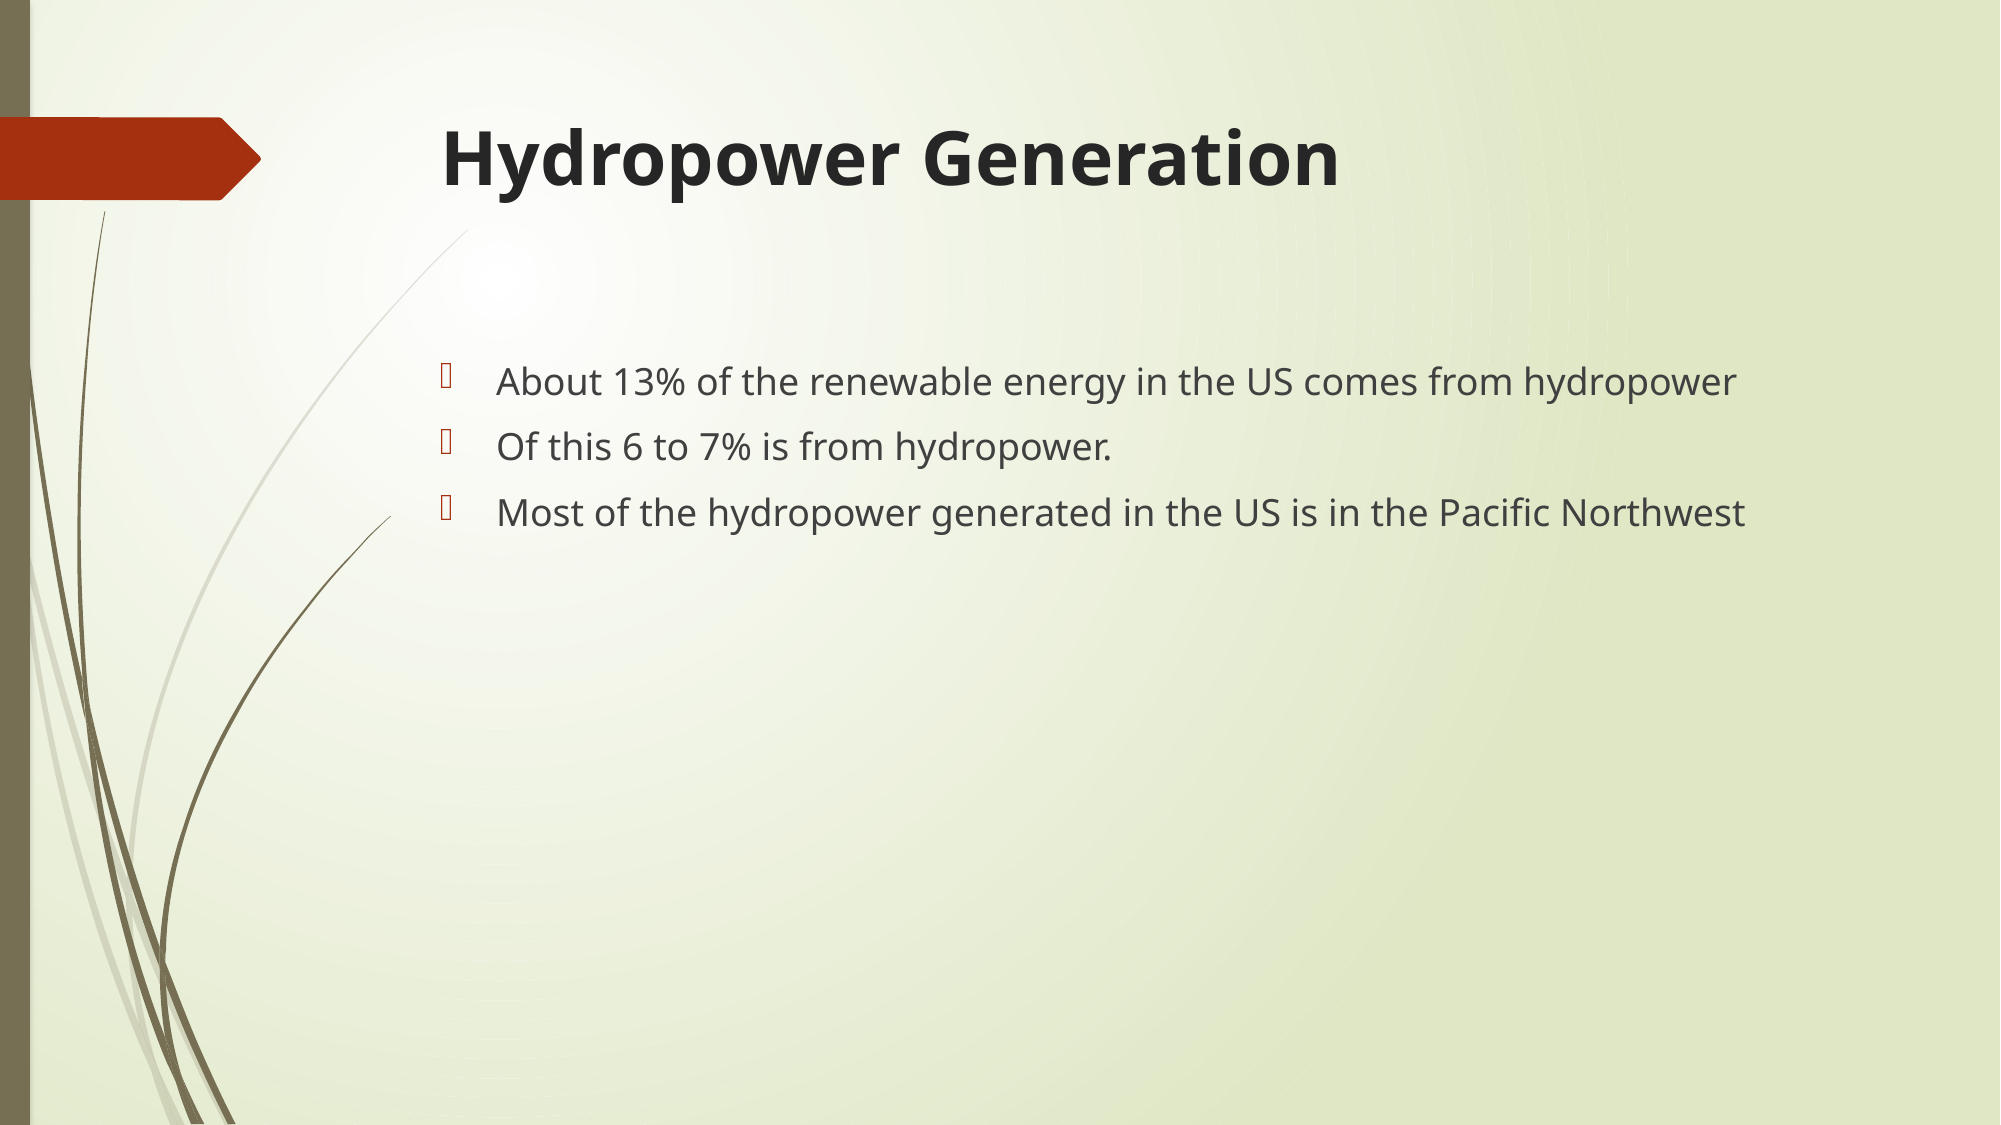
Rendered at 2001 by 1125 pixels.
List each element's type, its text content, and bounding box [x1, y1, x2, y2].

list About 13% of the renewable energy in the US comes from hydropower Of this 6 to 7% is from hydropower. Most of the hydropower generated in the US is in the Pacific Northwest [424, 350, 1888, 970]
title Hydropower Generation [425, 102, 1888, 313]
